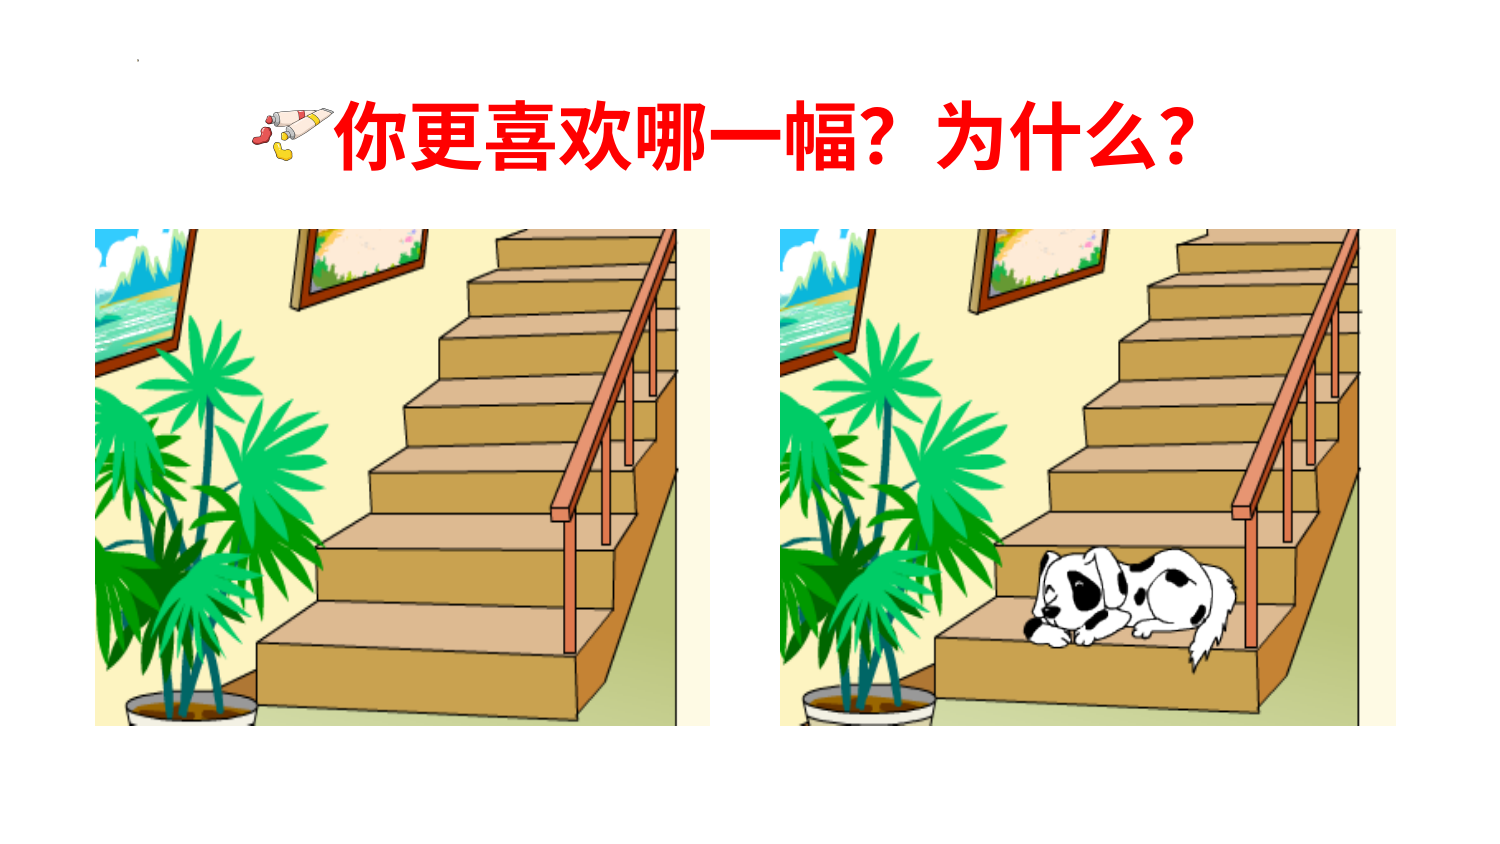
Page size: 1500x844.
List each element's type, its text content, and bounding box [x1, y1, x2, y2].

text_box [95, 229, 710, 726]
picture [252, 108, 334, 161]
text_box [779, 229, 1396, 726]
text_box 你更喜欢哪一幅？为什么？ [237, 82, 1276, 187]
